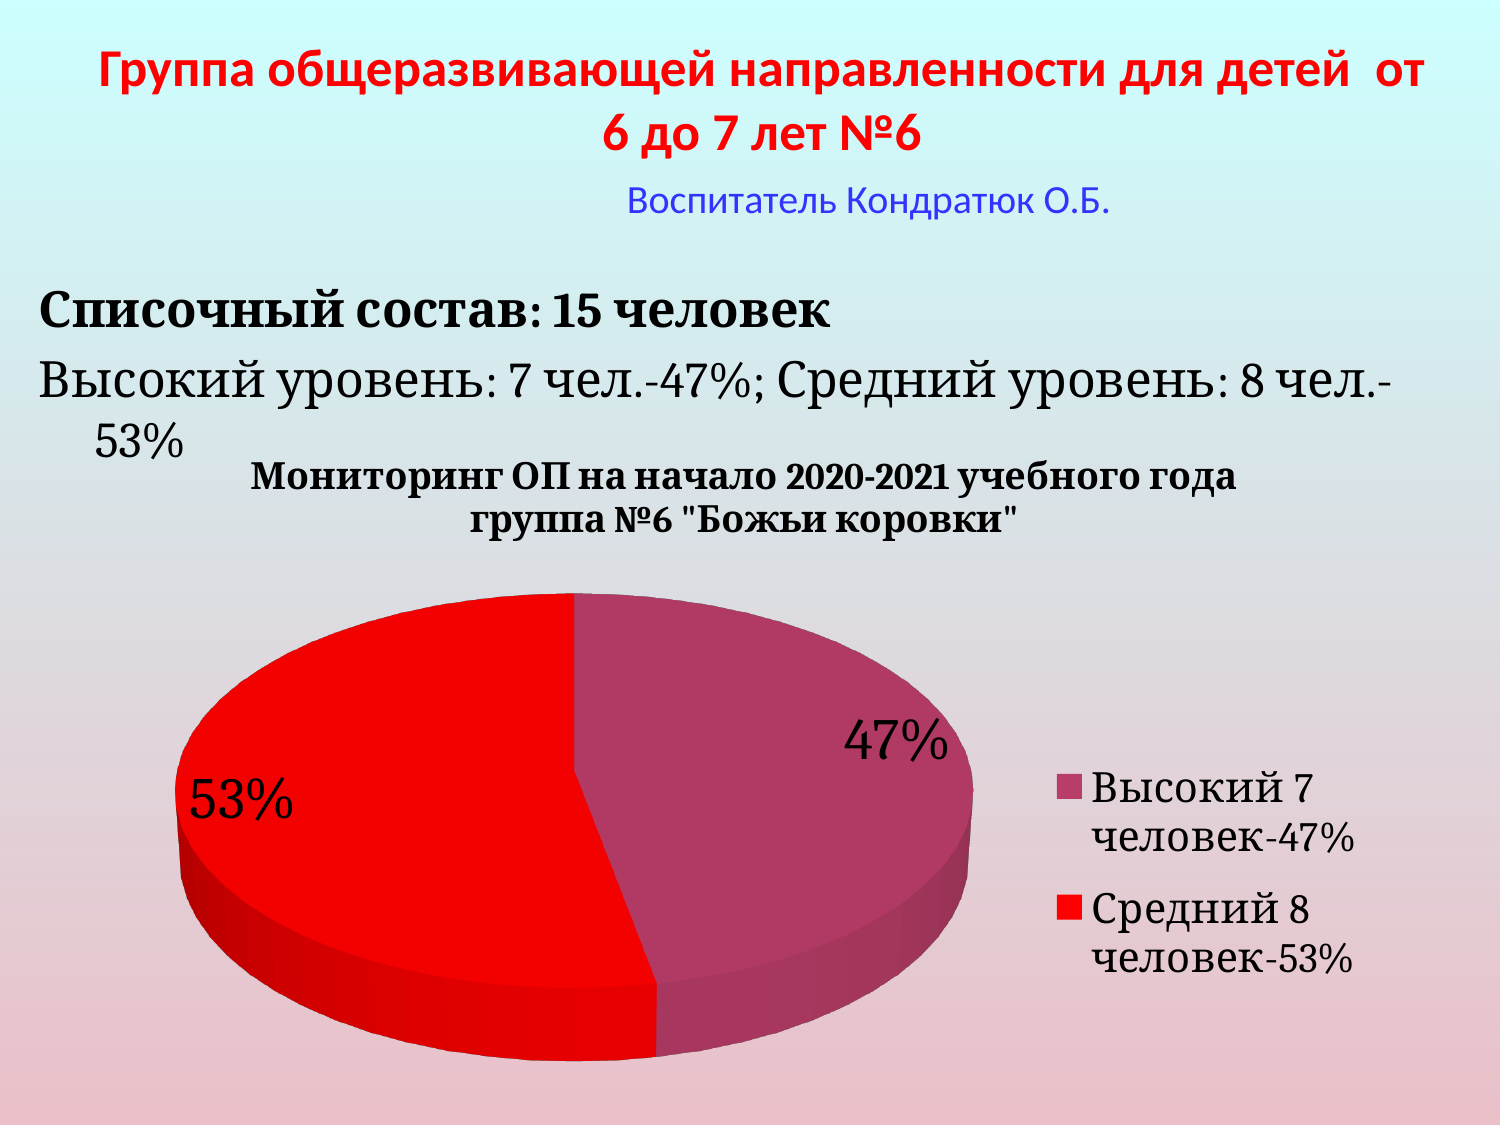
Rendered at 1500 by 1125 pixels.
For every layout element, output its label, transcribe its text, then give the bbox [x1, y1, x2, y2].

title Группа общеразвивающей направленности для детей от 6 до 7 лет №6 Воспитатель Кондратюк О.Б. [70, 23, 1454, 235]
list Списочный состав: 15 человек Высокий уровень: 7 чел.-47%; Средний уровень: 8 чел.- 53% [23, 269, 1477, 1102]
chart [105, 421, 1383, 1102]
